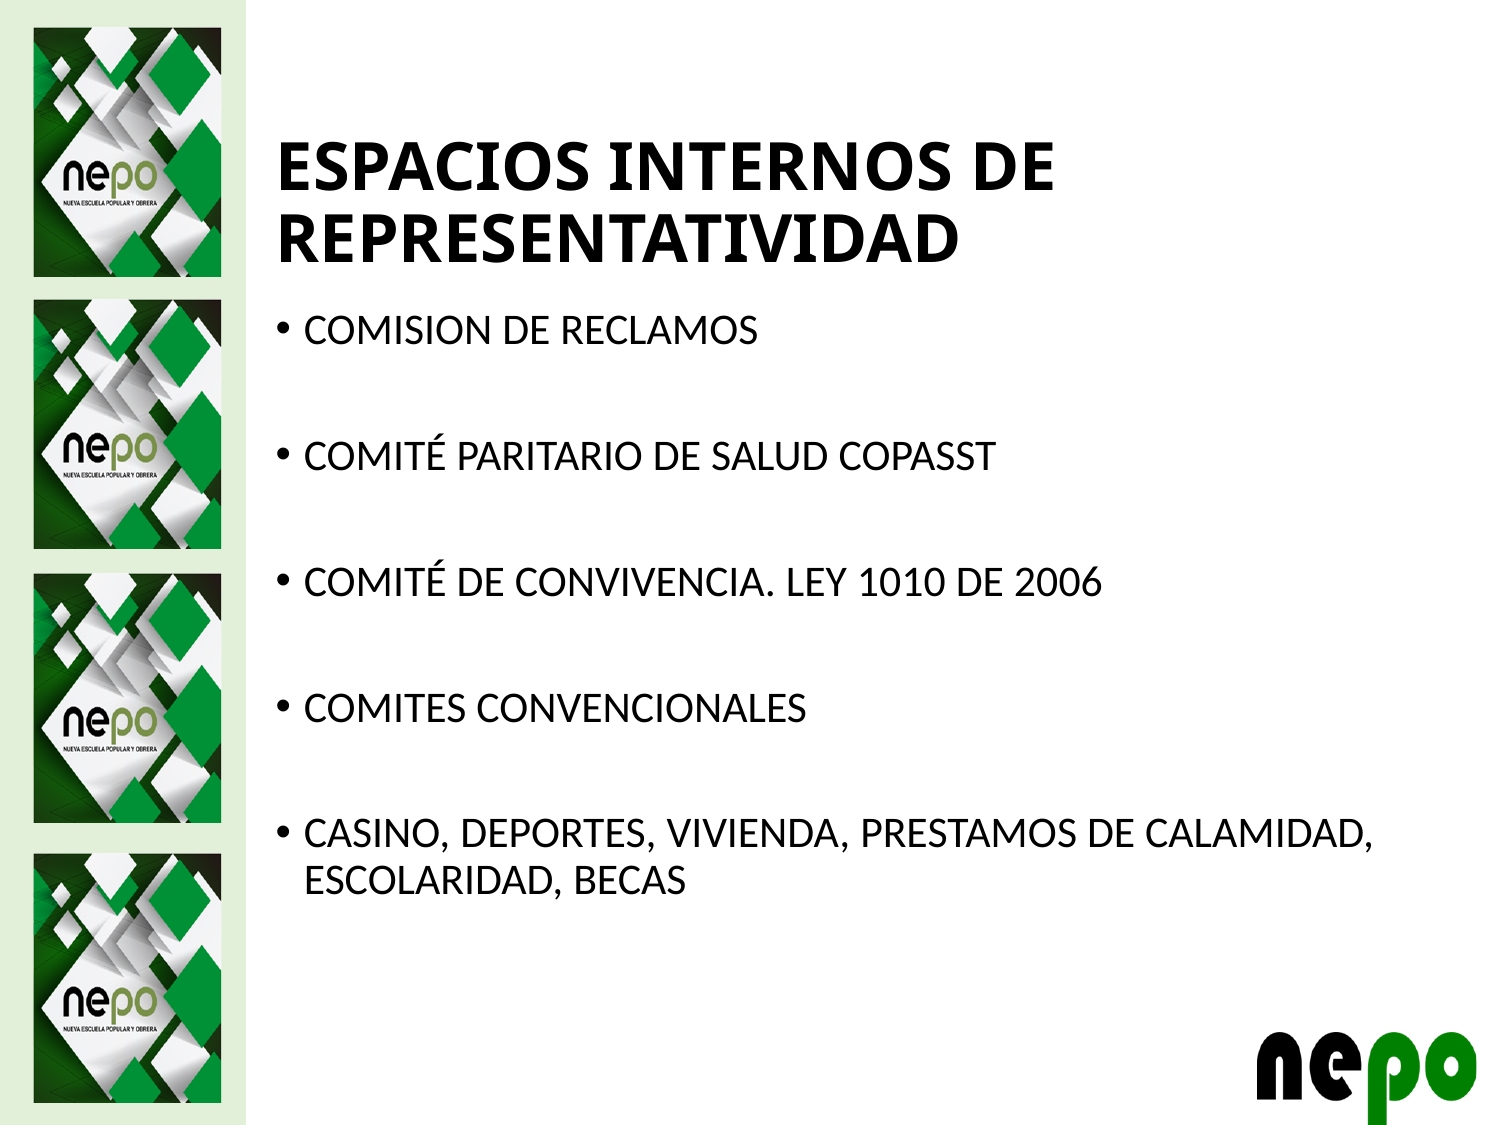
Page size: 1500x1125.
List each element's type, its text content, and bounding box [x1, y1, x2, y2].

picture [1257, 1032, 1477, 1125]
title ESPACIOS INTERNOS DE REPRESENTATIVIDAD [260, 125, 1473, 271]
list COMISION DE RECLAMOS COMITÉ PARITARIO DE SALUD COPASST COMITÉ DE CONVIVENCIA. LEY 1010 DE 2006 COMITES CONVENCIONALES CASINO, DEPORTES, VIVIENDA, PRESTAMOS DE CALAMIDAD, ESCOLARIDAD, BECAS [260, 299, 1473, 1014]
picture [0, 0, 246, 1125]
